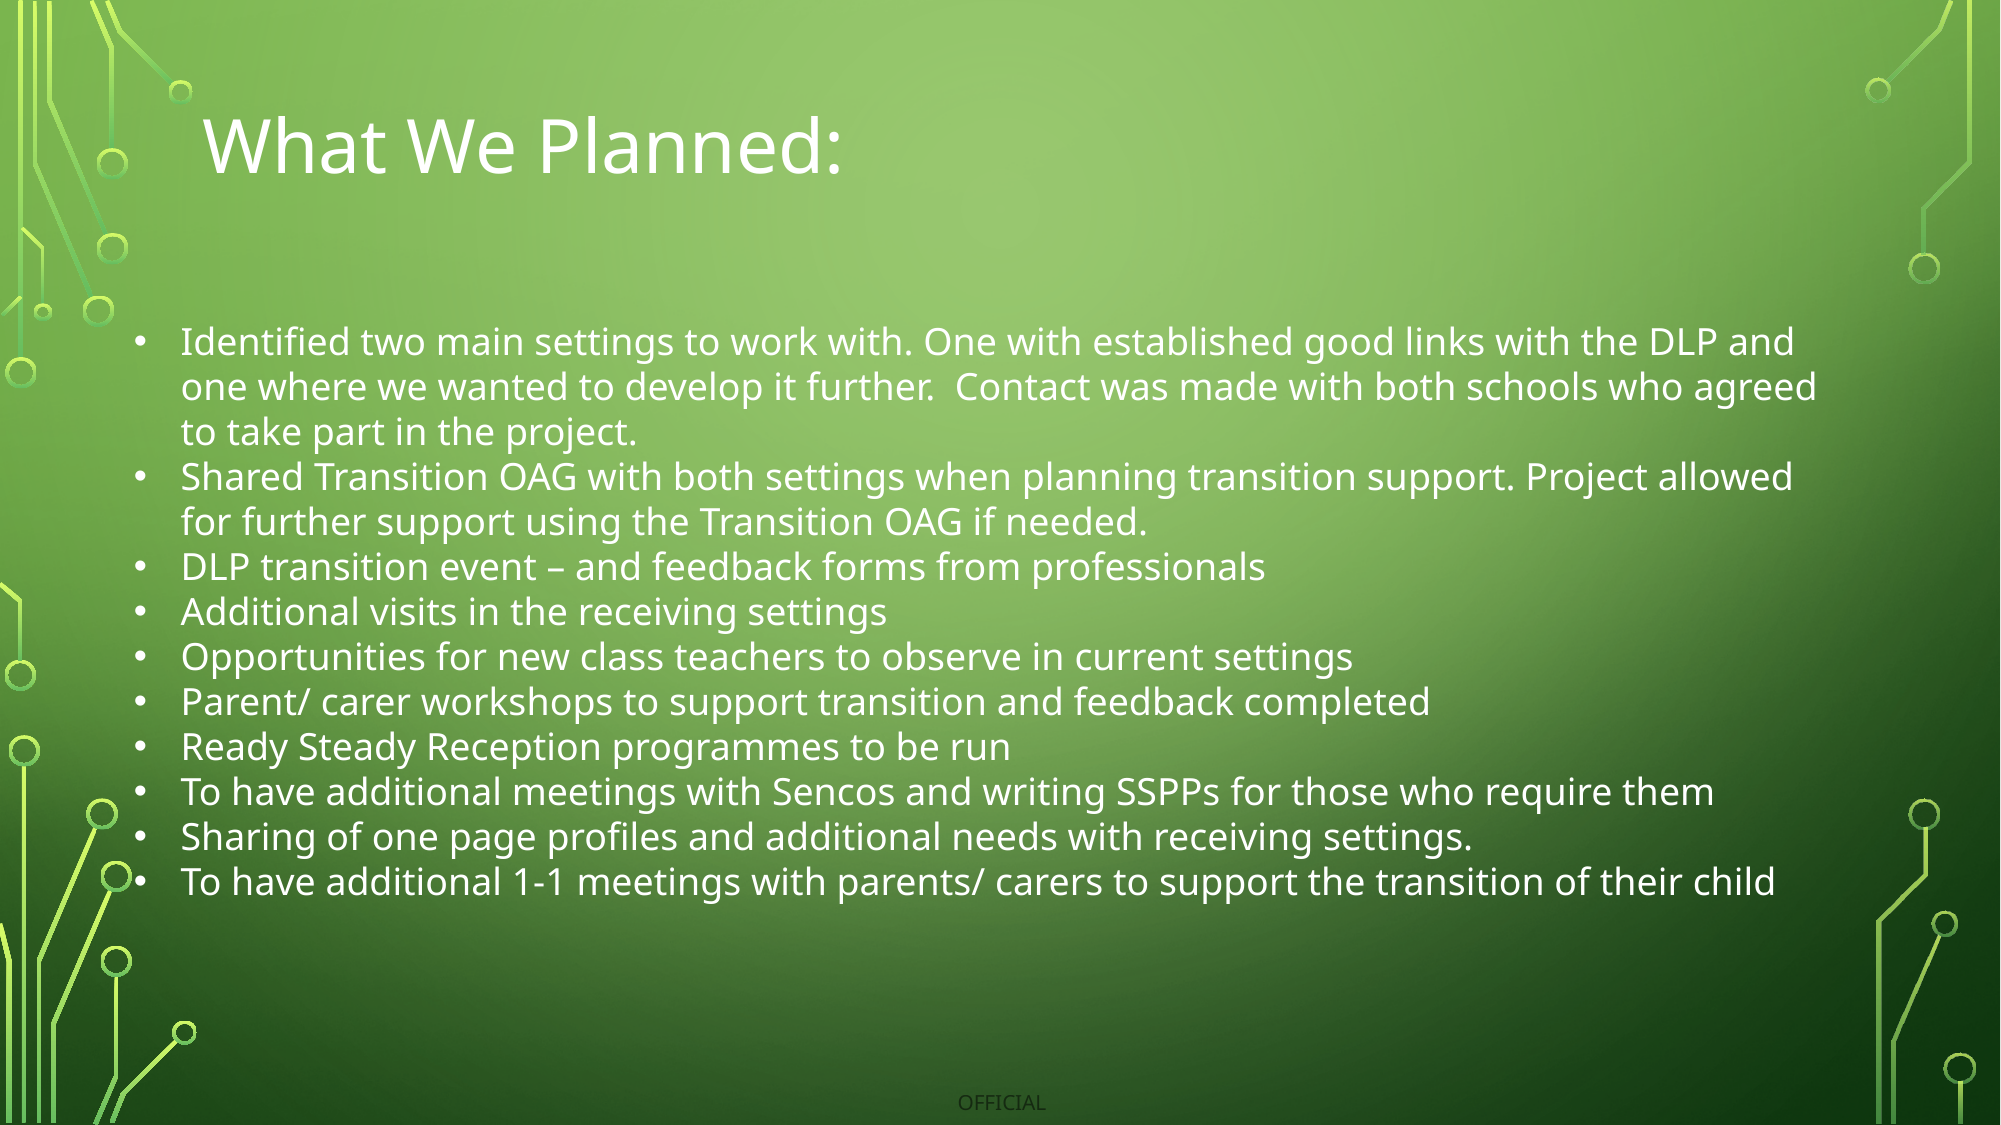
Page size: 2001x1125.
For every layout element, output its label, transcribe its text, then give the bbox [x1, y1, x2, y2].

text_box Identified two main settings to work with. One with established good links with the DLP and one where we wanted to develop it further. Contact was made with both schools who agreed to take part in the project. Shared Transition OAG with both settings when planning transition support. Project allowed for further support using the Transition OAG if needed. DLP transition event – and feedback forms from professionals Additional visits in the receiving settings Opportunities for new class teachers to observe in current settings Parent/ carer workshops to support transition and feedback completed Ready Steady Reception programmes to be run To have additional meetings with Sencos and writing SSPPs for those who require them Sharing of one page profiles and additional needs with receiving settings. To have additional 1-1 meetings with parents/ carers to support the transition of their child [118, 310, 1849, 1001]
title What We Planned: [187, 28, 1813, 271]
